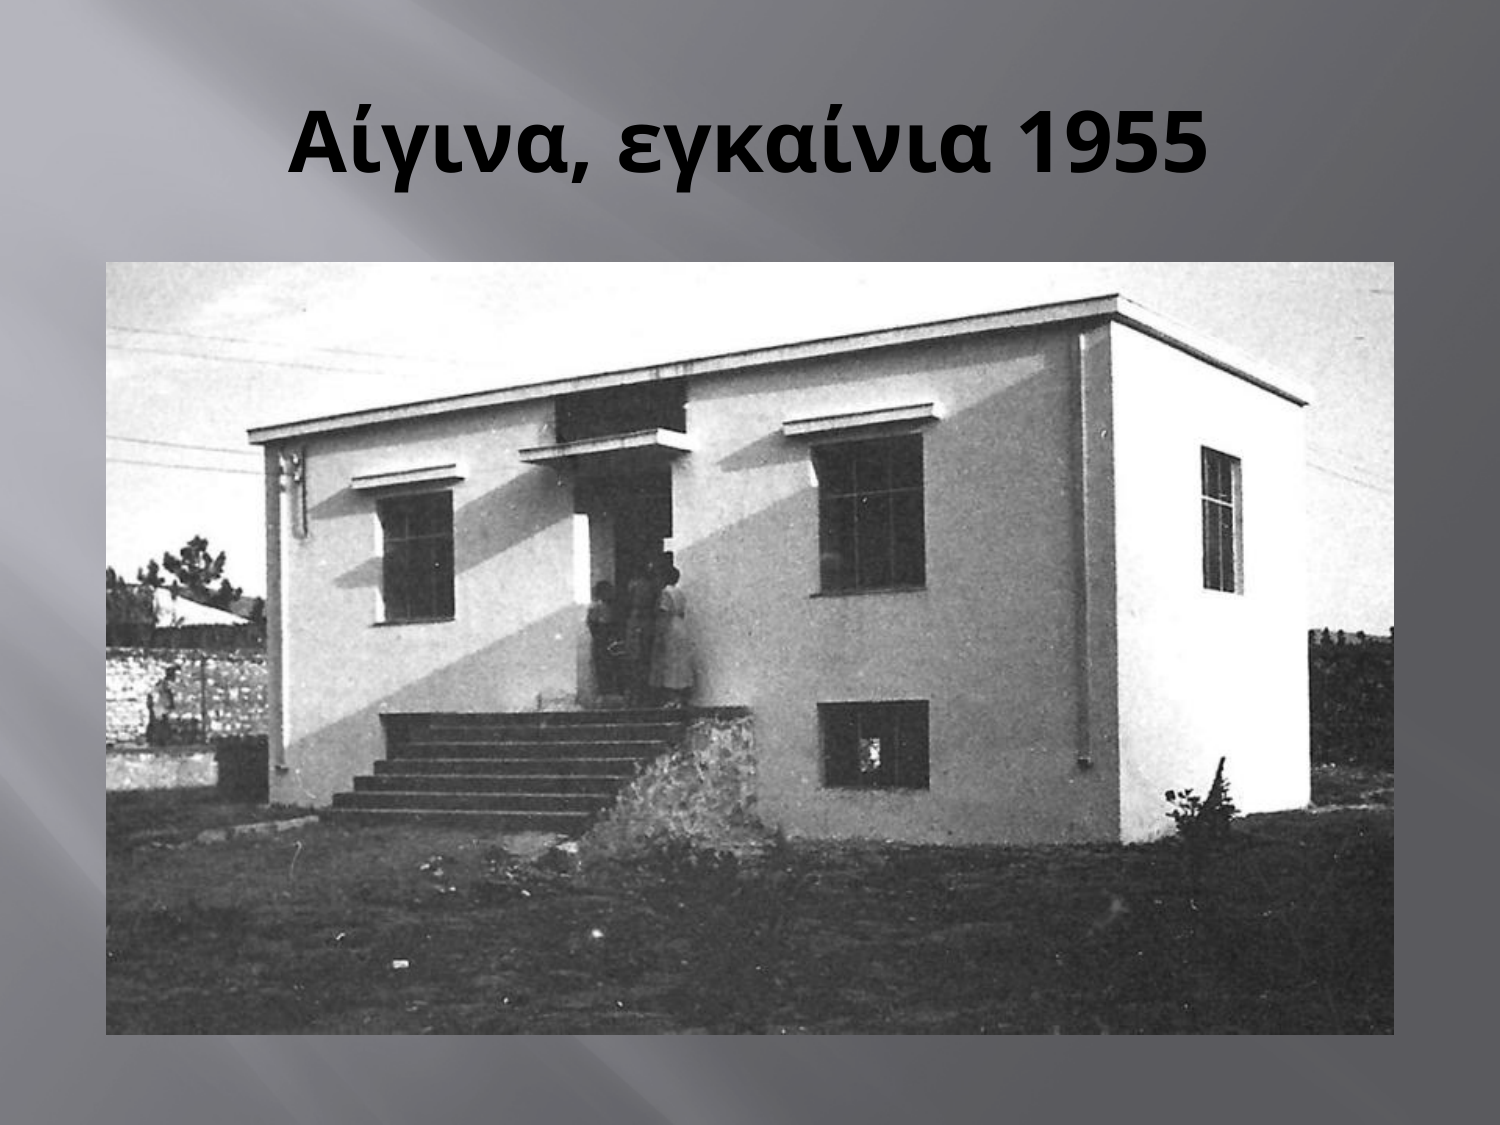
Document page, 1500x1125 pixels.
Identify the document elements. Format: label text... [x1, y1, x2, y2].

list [106, 262, 1394, 1036]
title Αίγινα, εγκαίνια 1955 [75, 45, 1425, 233]
